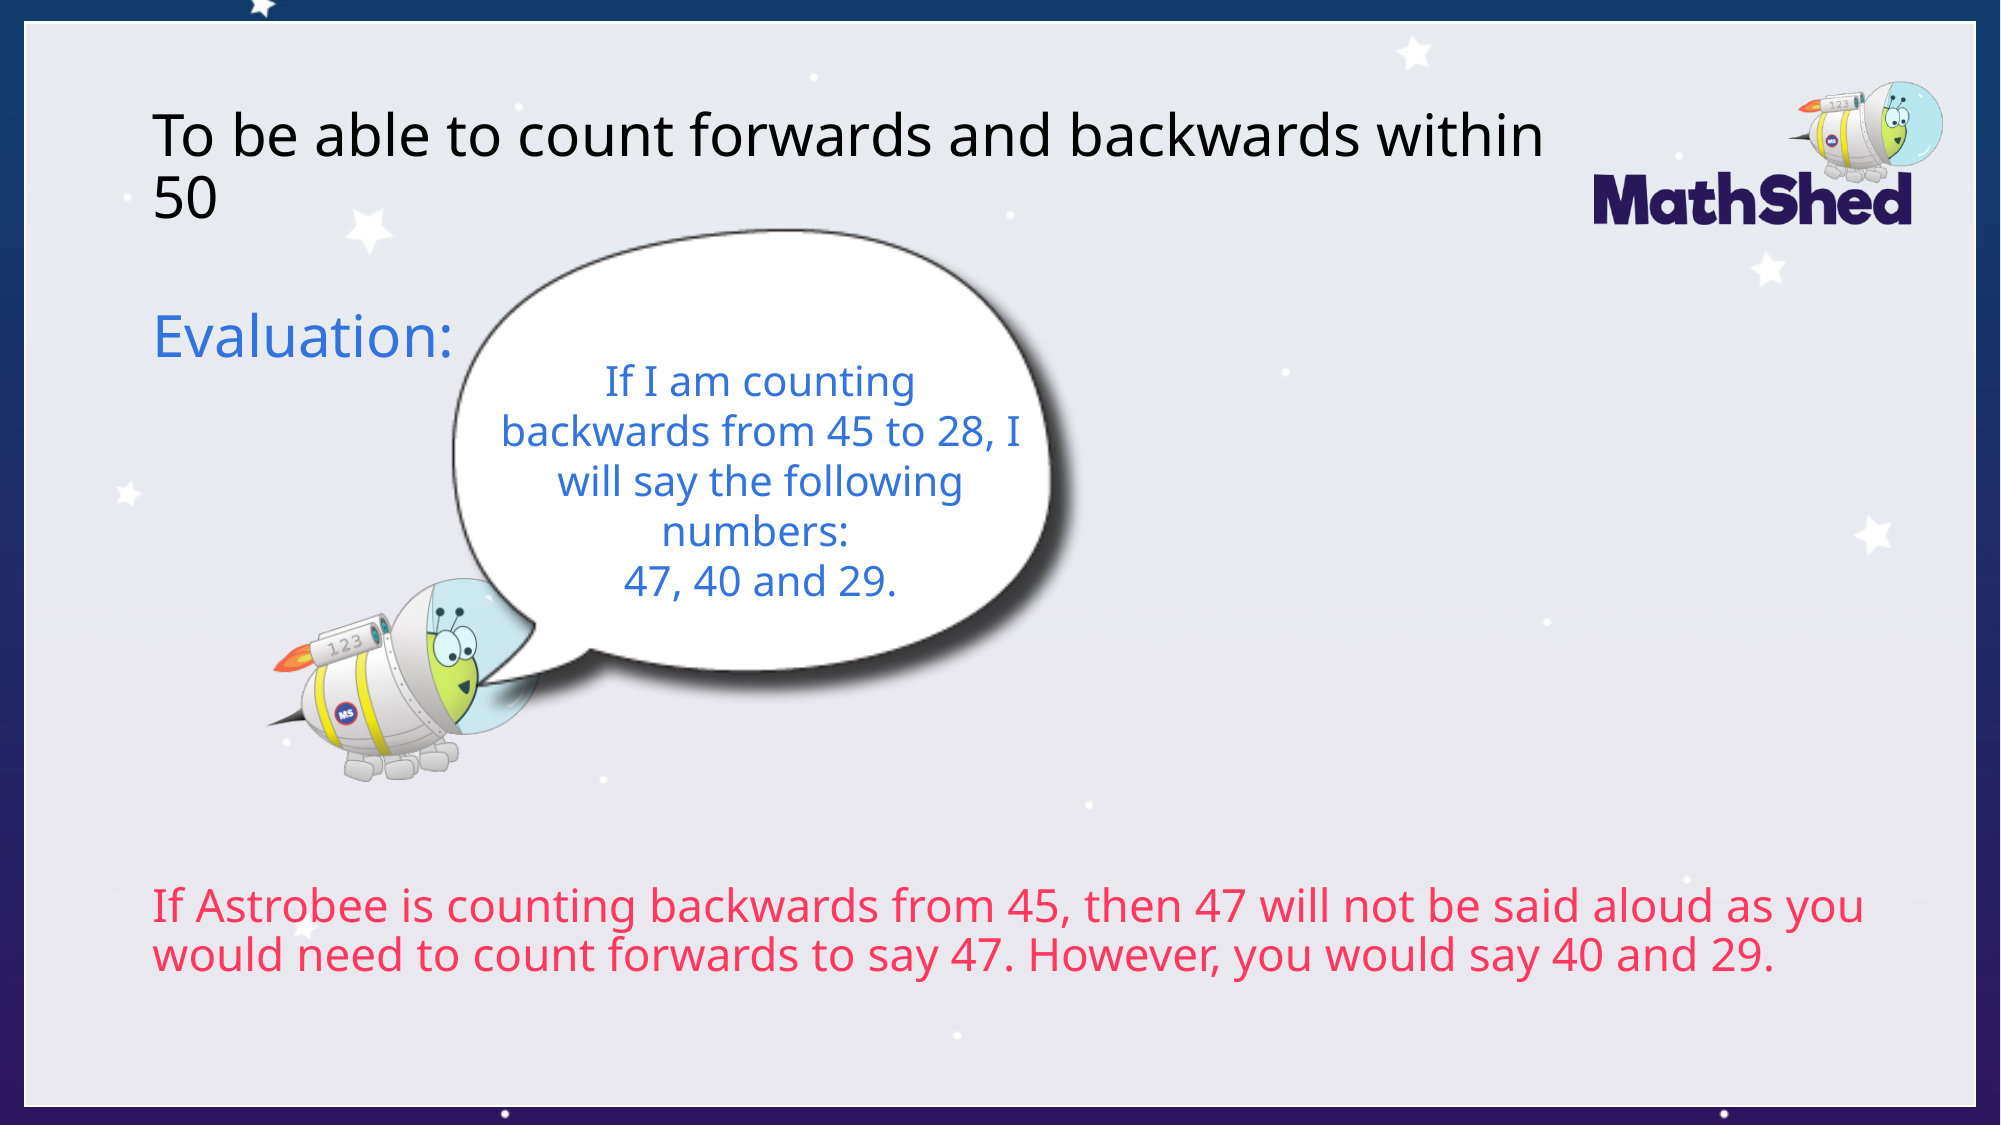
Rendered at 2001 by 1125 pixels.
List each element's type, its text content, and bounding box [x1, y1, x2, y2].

list Evaluation: If Astrobee is counting backwards from 45, then 47 will not be said aloud as you would need to count forwards to say 47. However, you would say 40 and 29. [137, 299, 1921, 1014]
picture [0, 0, 2001, 1125]
title To be able to count forwards and backwards within 50 [137, 59, 1578, 278]
